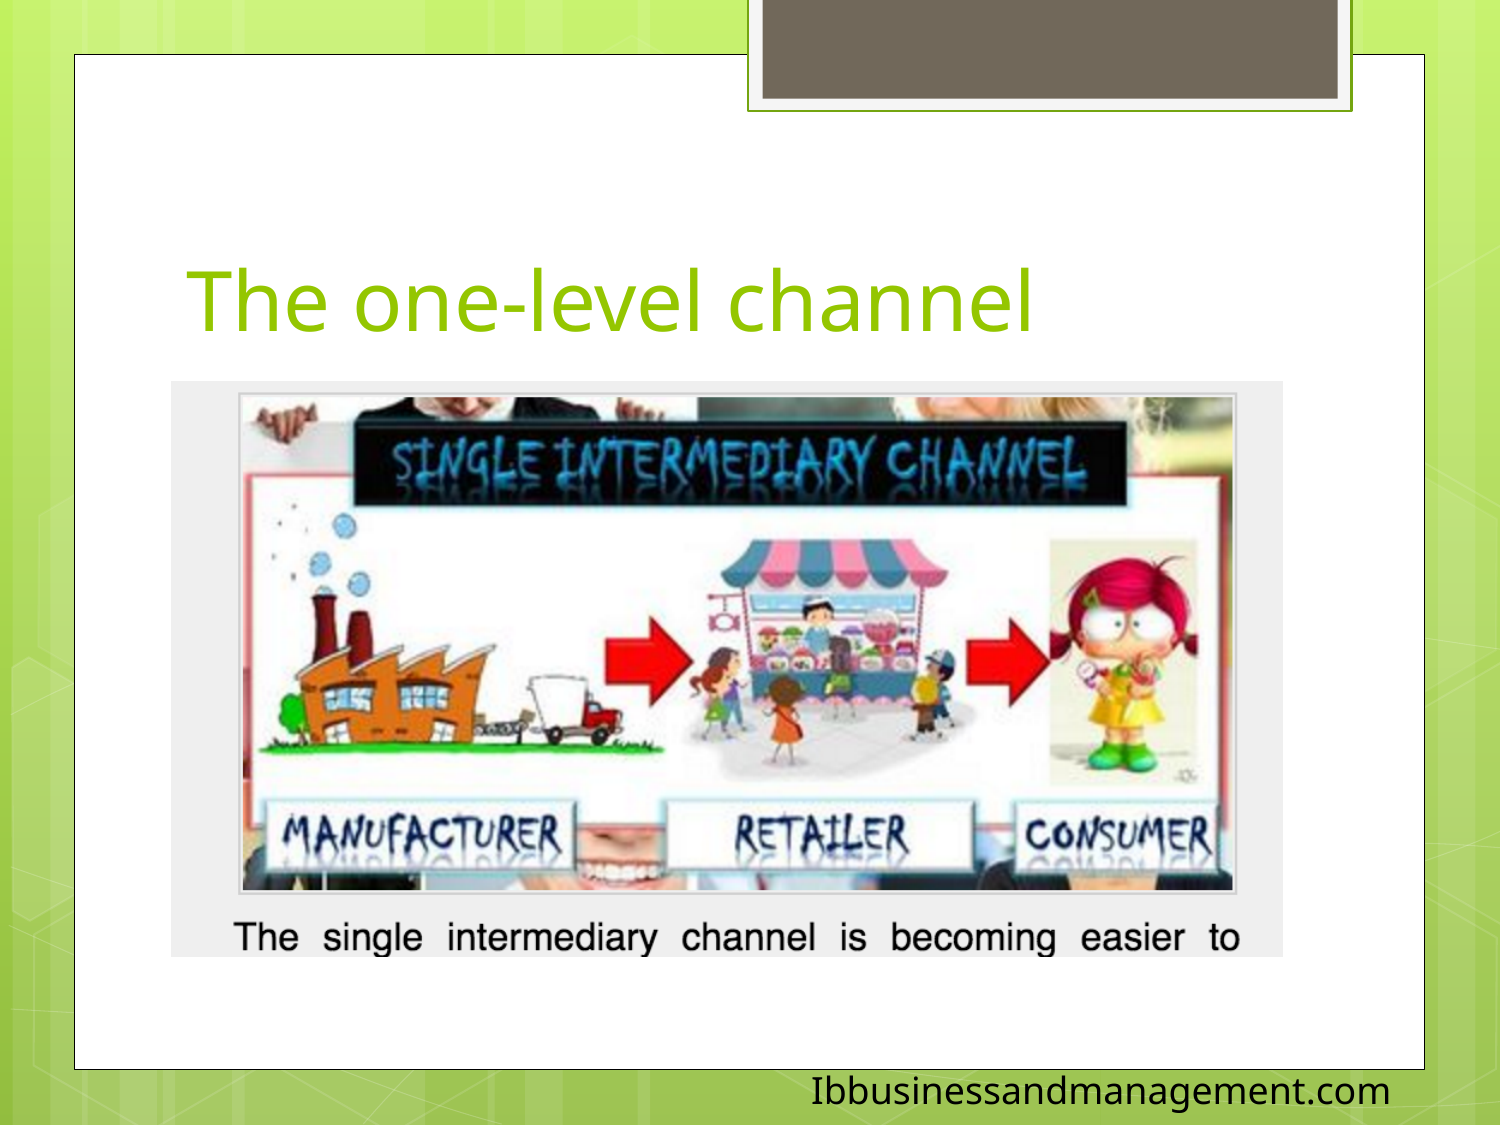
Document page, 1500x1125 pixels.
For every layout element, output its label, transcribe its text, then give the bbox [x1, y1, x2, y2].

title The one-level channel [171, 168, 1324, 357]
text_box Ibbusinessandmanagement.com [796, 1059, 1500, 1120]
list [170, 380, 1284, 958]
